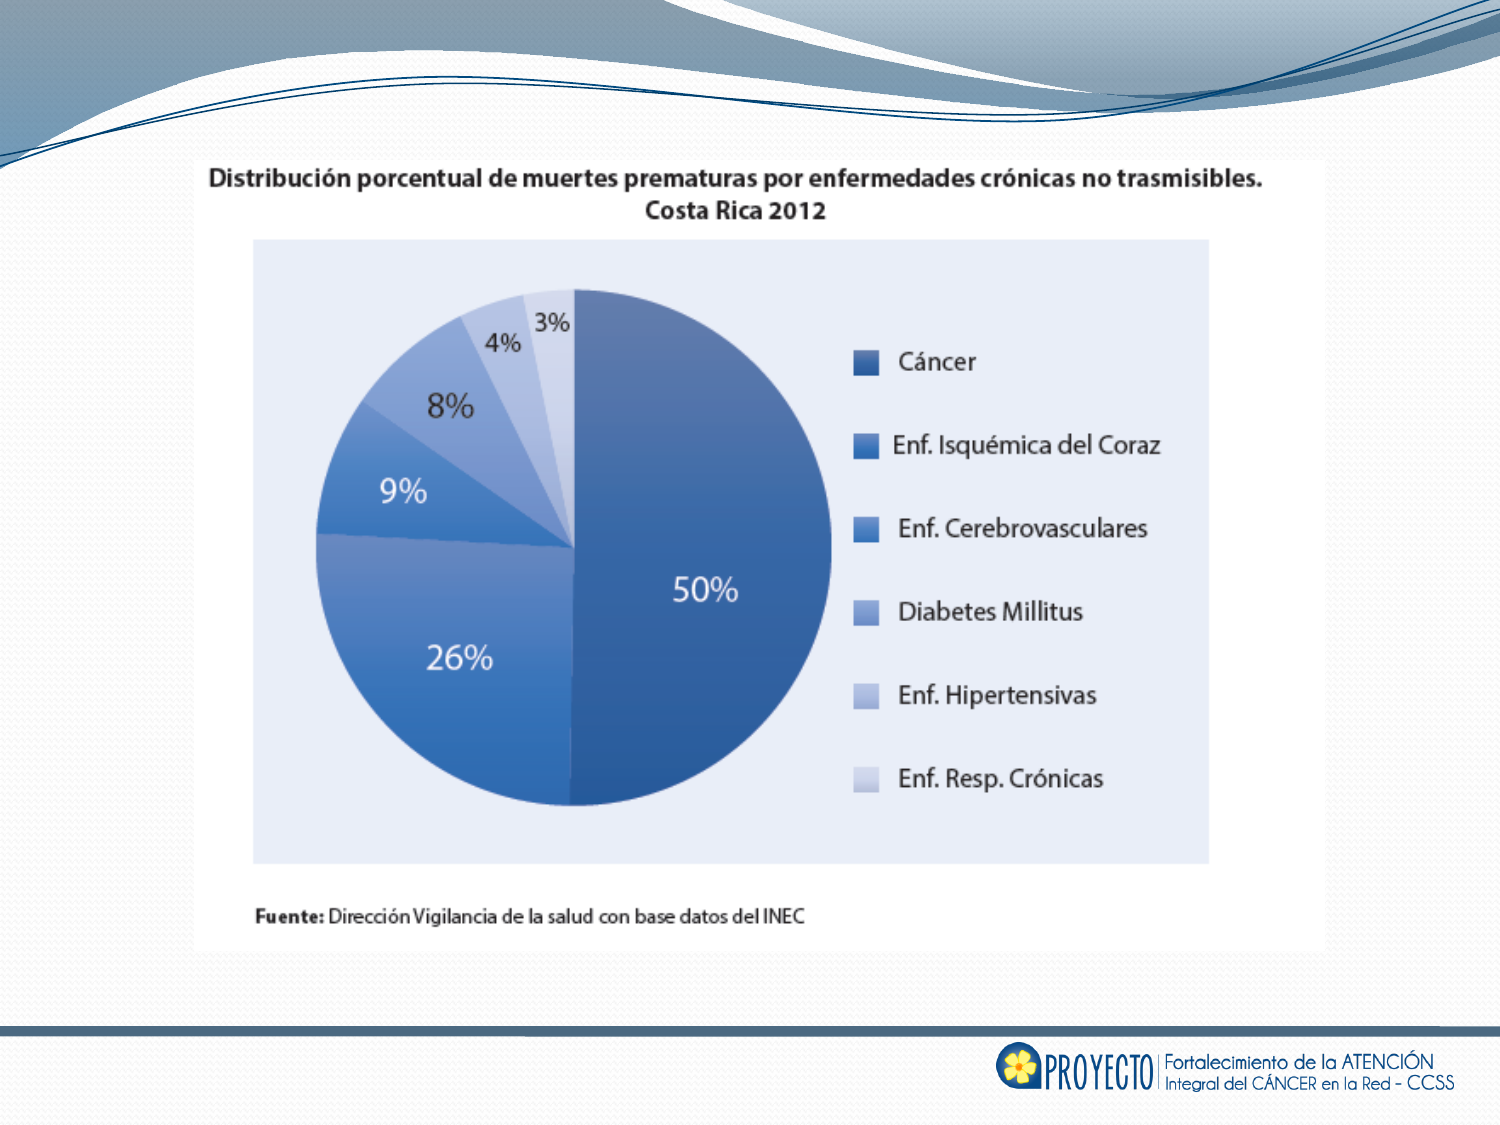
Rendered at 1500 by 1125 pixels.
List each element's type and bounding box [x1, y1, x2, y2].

picture [996, 1042, 1454, 1092]
picture [194, 160, 1325, 951]
